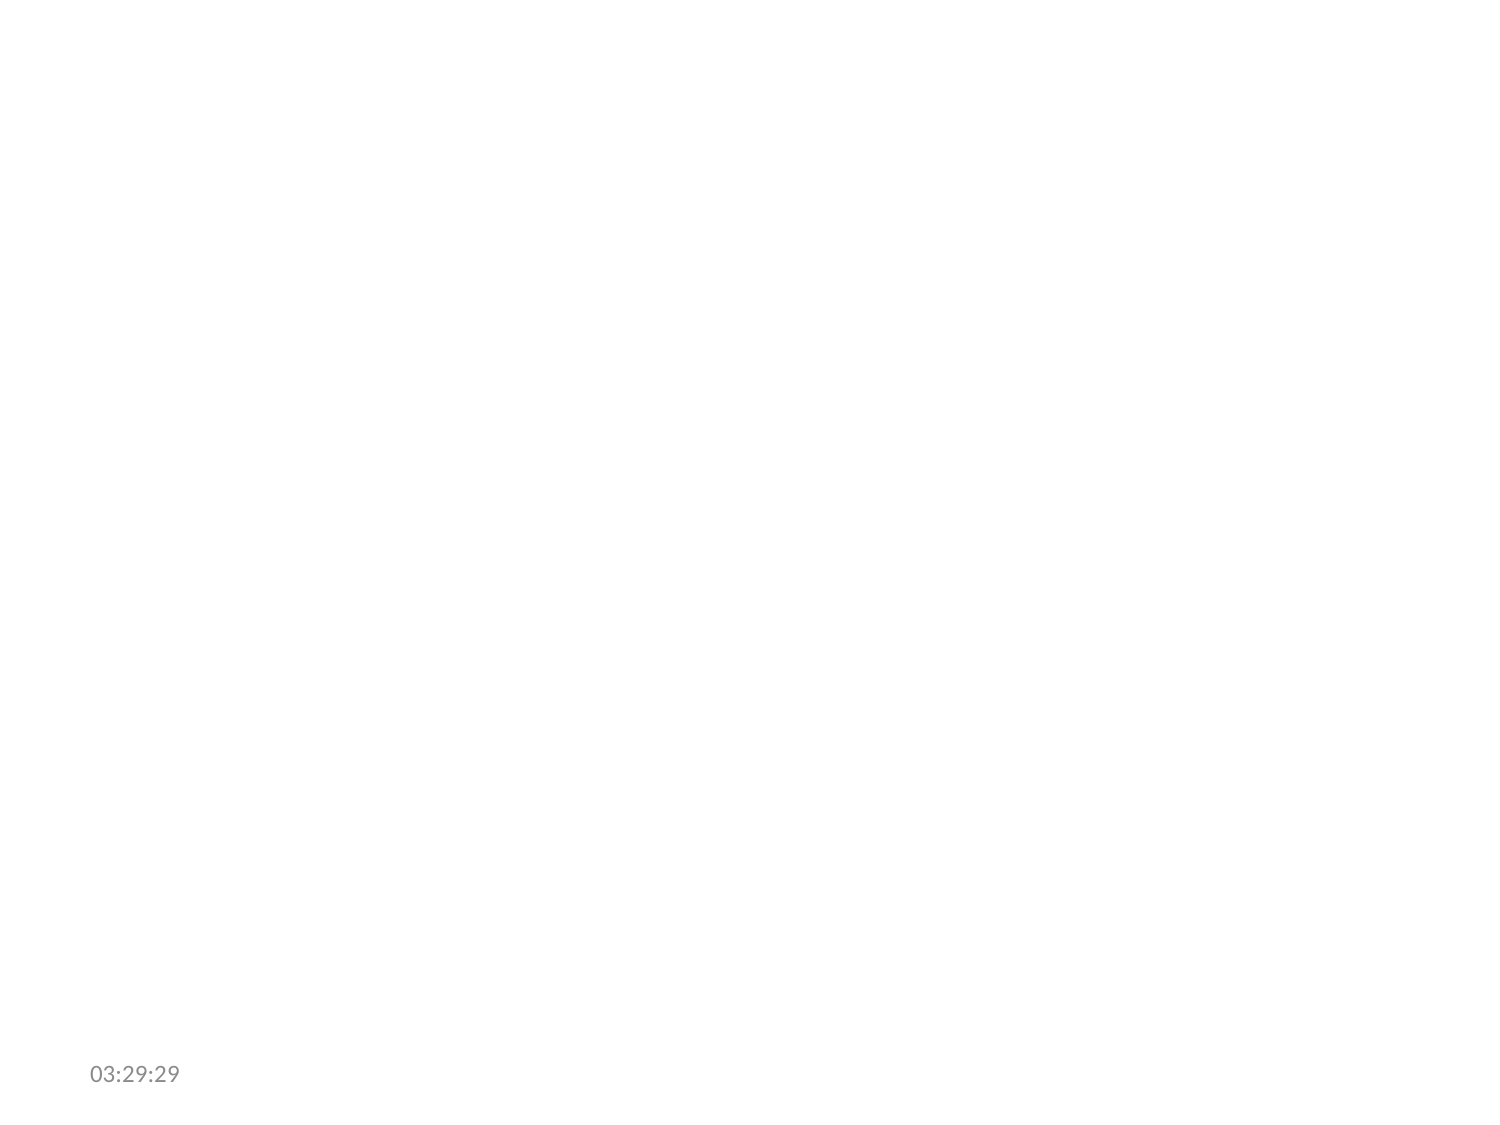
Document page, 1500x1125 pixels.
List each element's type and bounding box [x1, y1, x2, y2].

slide_number [75, 1042, 425, 1103]
